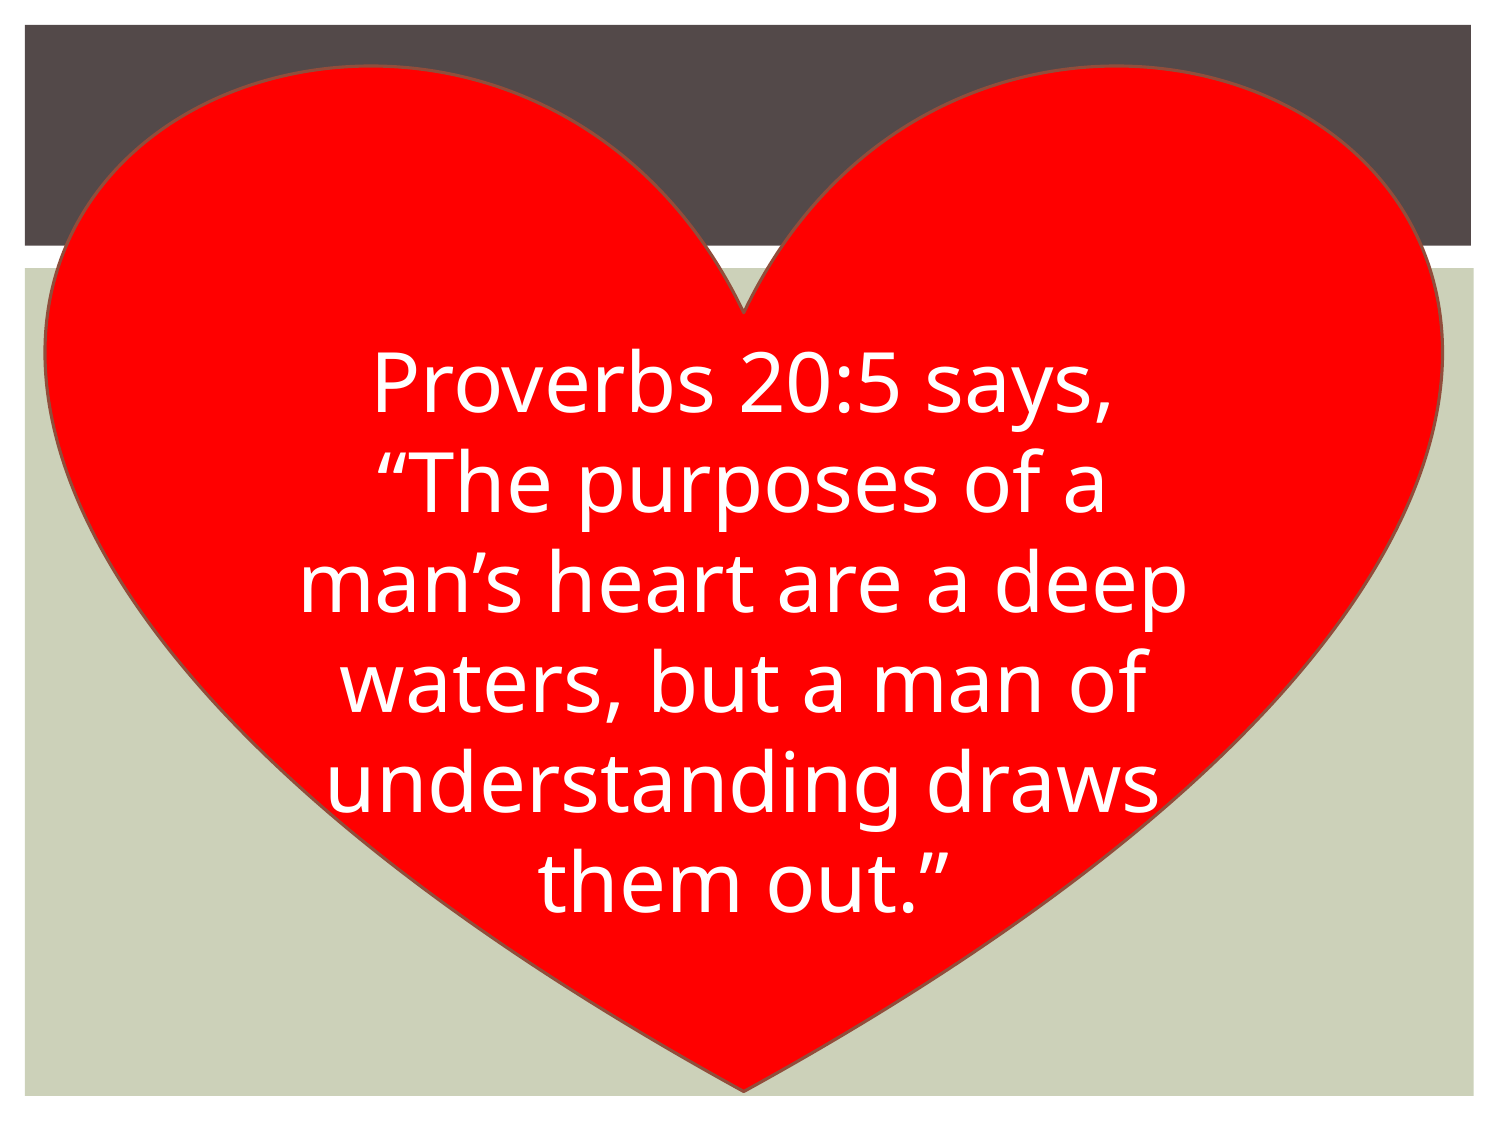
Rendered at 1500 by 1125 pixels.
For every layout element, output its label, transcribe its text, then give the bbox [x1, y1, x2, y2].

text_box Proverbs 20:5 says, “The purposes of a man’s heart are a deep waters, but a man of understanding draws them out.” [43, 64, 1445, 1093]
